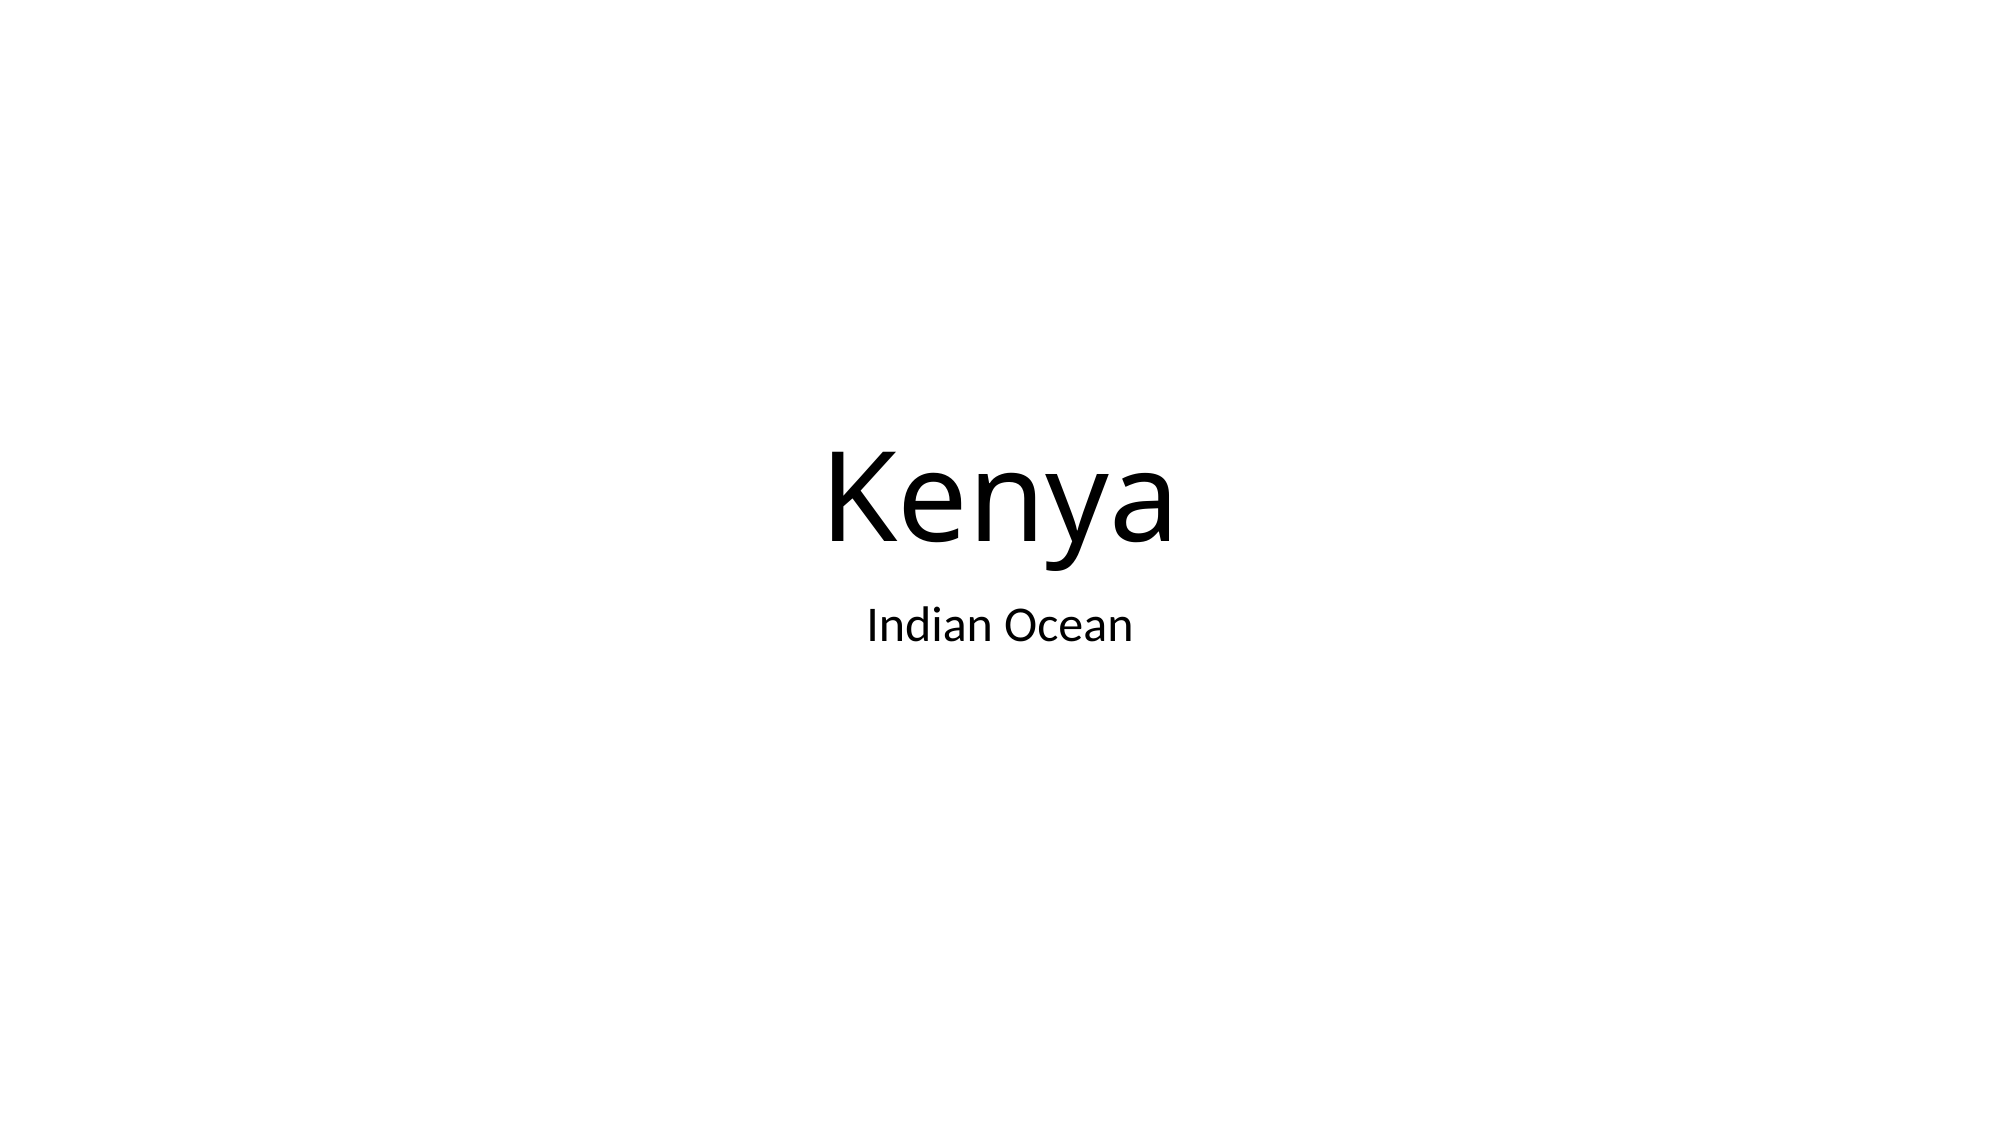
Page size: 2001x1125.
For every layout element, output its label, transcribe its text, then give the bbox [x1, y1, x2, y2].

title Kenya [249, 184, 1750, 576]
subtitle Indian Ocean [249, 590, 1750, 863]
